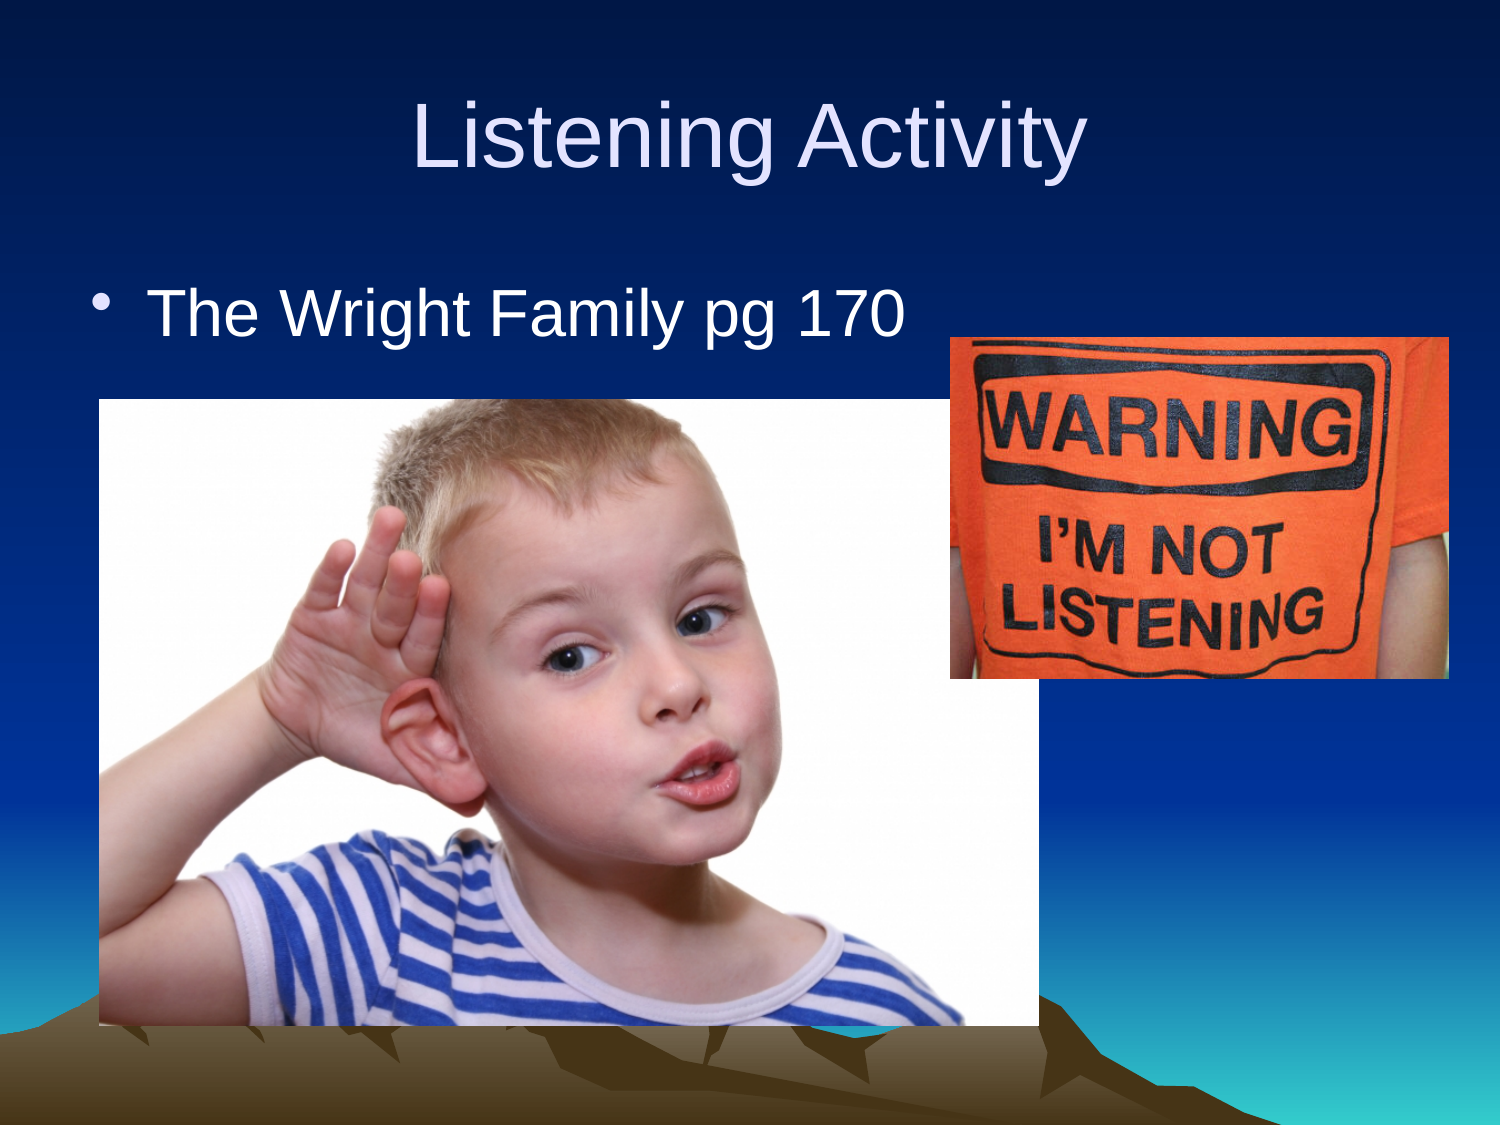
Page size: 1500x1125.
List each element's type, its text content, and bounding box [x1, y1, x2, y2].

title Listening Activity [75, 37, 1425, 225]
picture [99, 337, 1449, 1026]
list The Wright Family pg 170 [74, 262, 1426, 1001]
